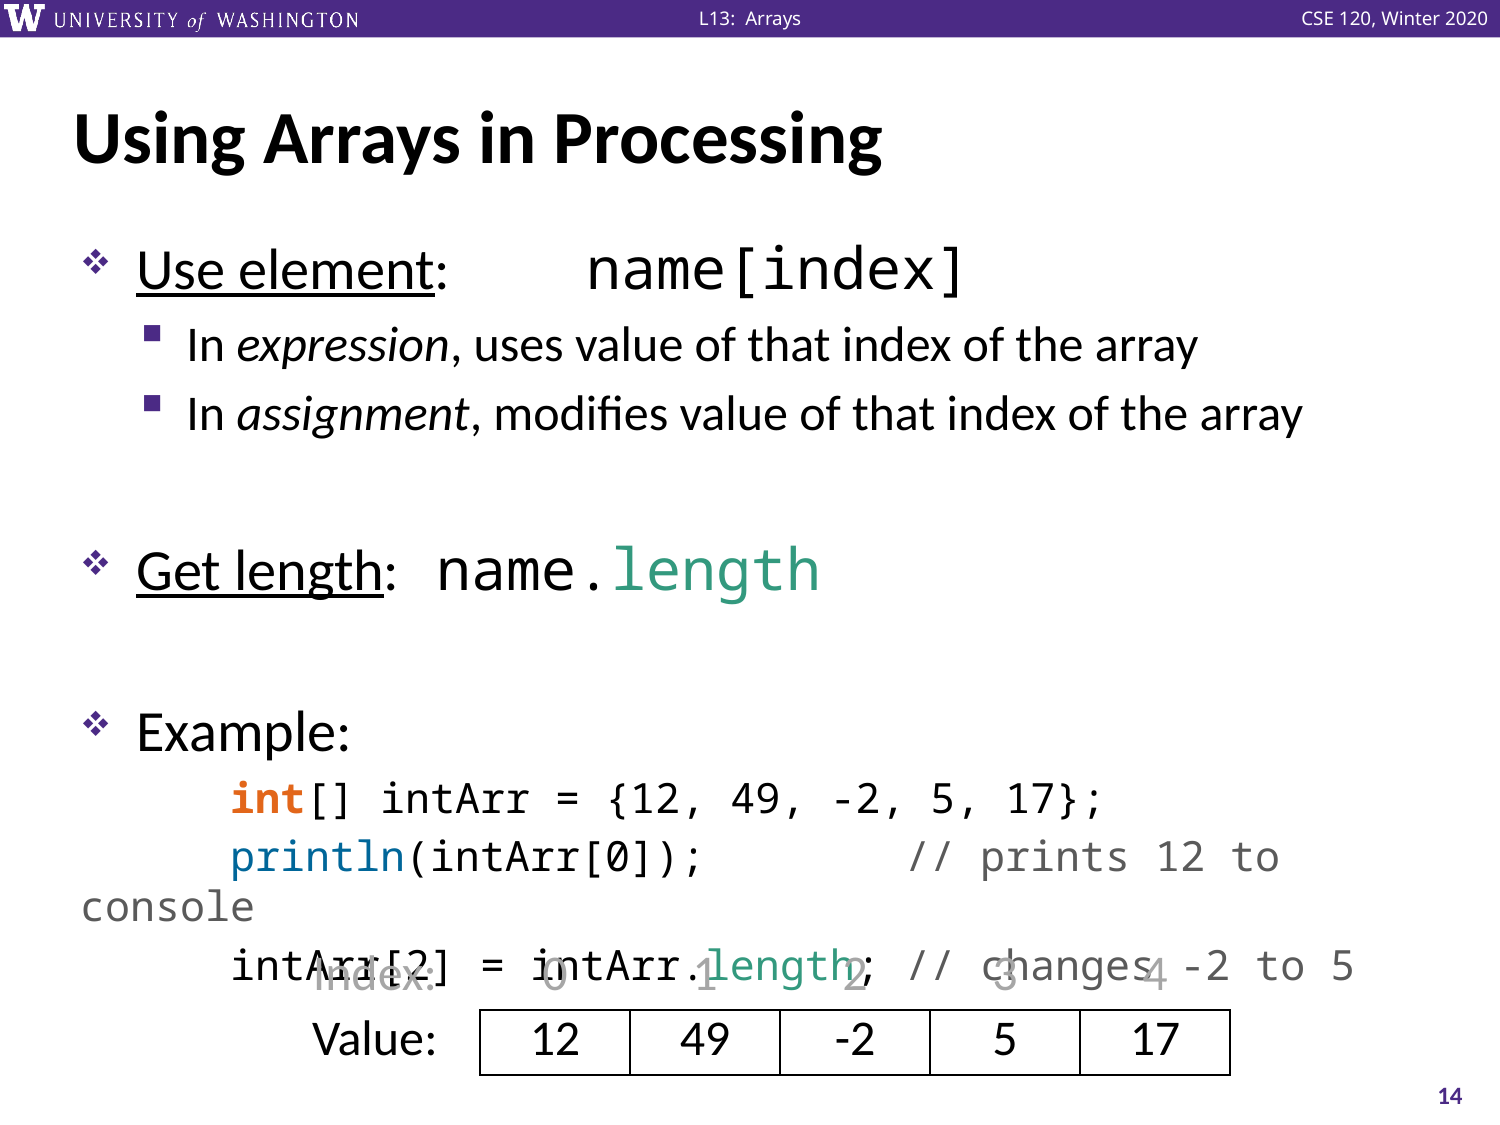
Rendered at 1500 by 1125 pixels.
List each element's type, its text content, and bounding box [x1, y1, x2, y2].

picture [4, 4, 358, 32]
table_cell -2 [781, 1011, 929, 1074]
table_header 2 [780, 945, 930, 1009]
table_header 3 [930, 945, 1080, 1009]
title Using Arrays in Processing [58, 71, 1438, 197]
table_header 4 [1080, 945, 1230, 1009]
table_cell 49 [631, 1011, 779, 1074]
table_header 0 [480, 945, 630, 1009]
list Use element: name[index] In expression, uses value of that index of the array In assignment, modifies value of that index of the array Get length: name.length Example: int[] intArr = {12, 49, -2, 5, 17}; println(intArr[0]); // prints 12 to console intArr[2] = intArr.length; // changes -2 to 5 [64, 223, 1438, 1040]
table_header 1 [630, 945, 780, 1009]
slide_number 14 [1400, 1065, 1500, 1125]
table_cell 17 [1081, 1011, 1229, 1074]
table_cell 12 [481, 1011, 629, 1074]
table_cell Value: [270, 1010, 479, 1075]
table_cell 5 [931, 1011, 1079, 1074]
table_header Index: [270, 945, 480, 1010]
